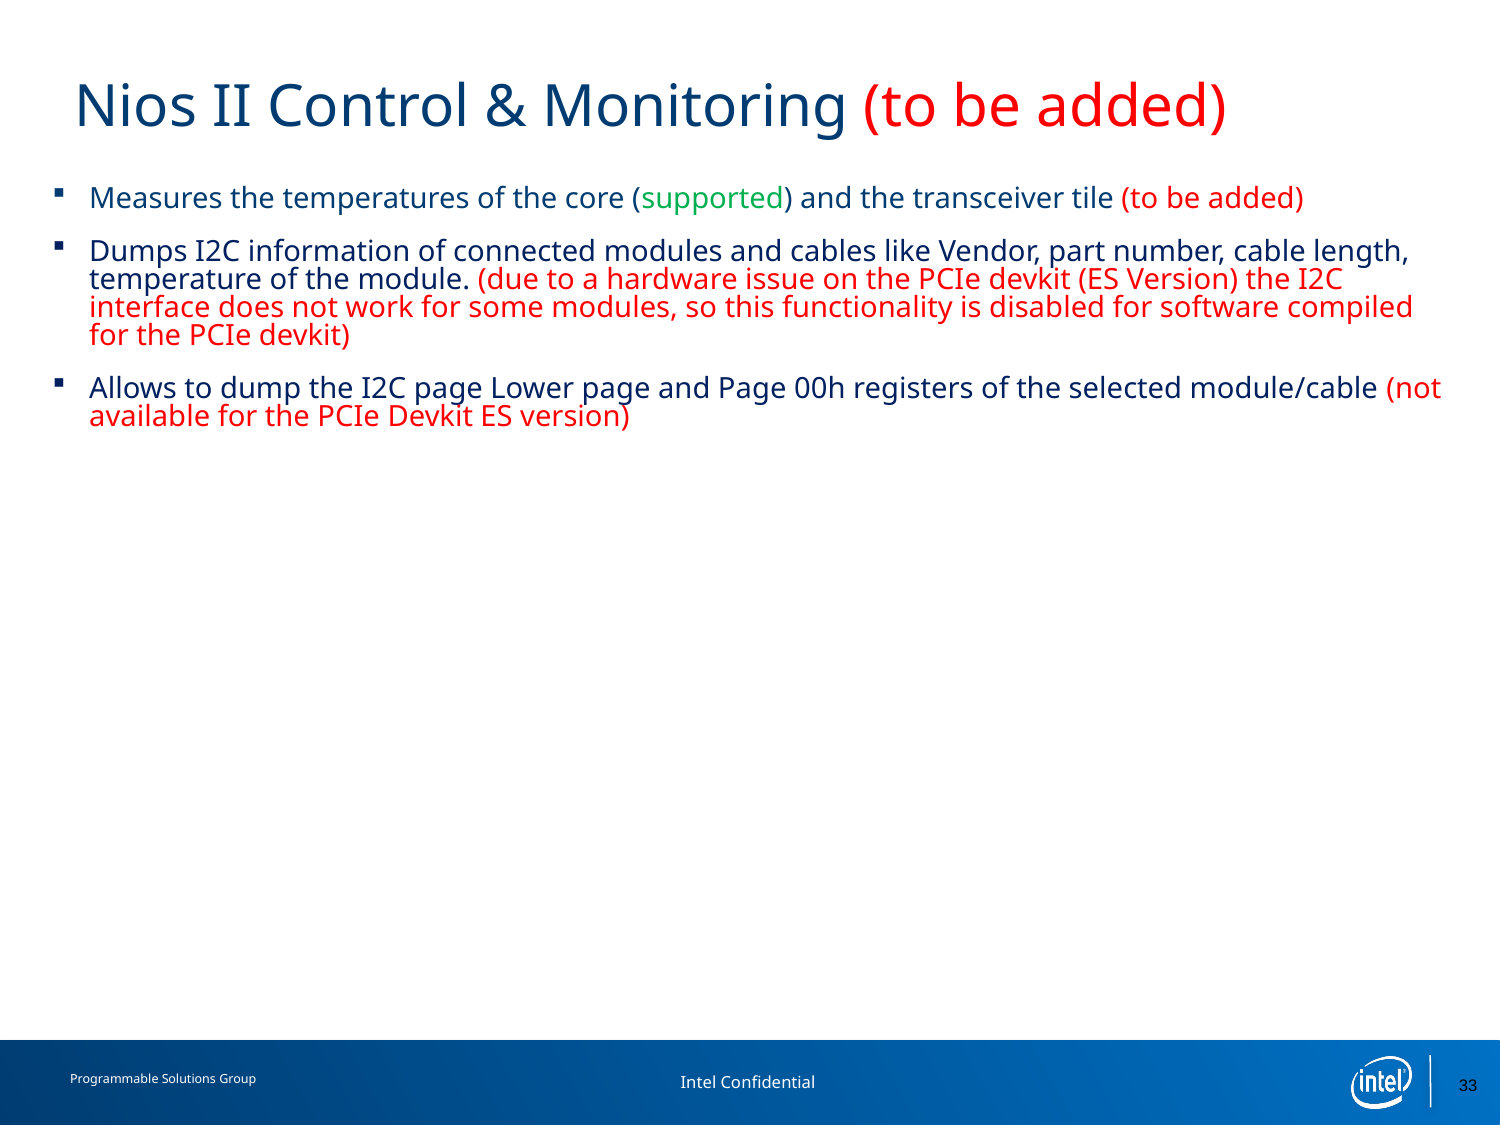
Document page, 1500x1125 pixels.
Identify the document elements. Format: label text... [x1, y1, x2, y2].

list Measures the temperatures of the core (supported) and the transceiver tile (to be added) Dumps I2C information of connected modules and cables like Vendor, part number, cable length, temperature of the module. (due to a hardware issue on the PCIe devkit (ES Version) the I2C interface does not work for some modules, so this functionality is disabled for software compiled for the PCIe devkit) Allows to dump the I2C page Lower page and Page 00h registers of the selected module/cable (not available for the PCIe Devkit ES version) [52, 186, 1448, 1012]
title Nios II Control & Monitoring (to be added) [74, 67, 1425, 186]
slide_number 33 [1127, 1055, 1478, 1116]
